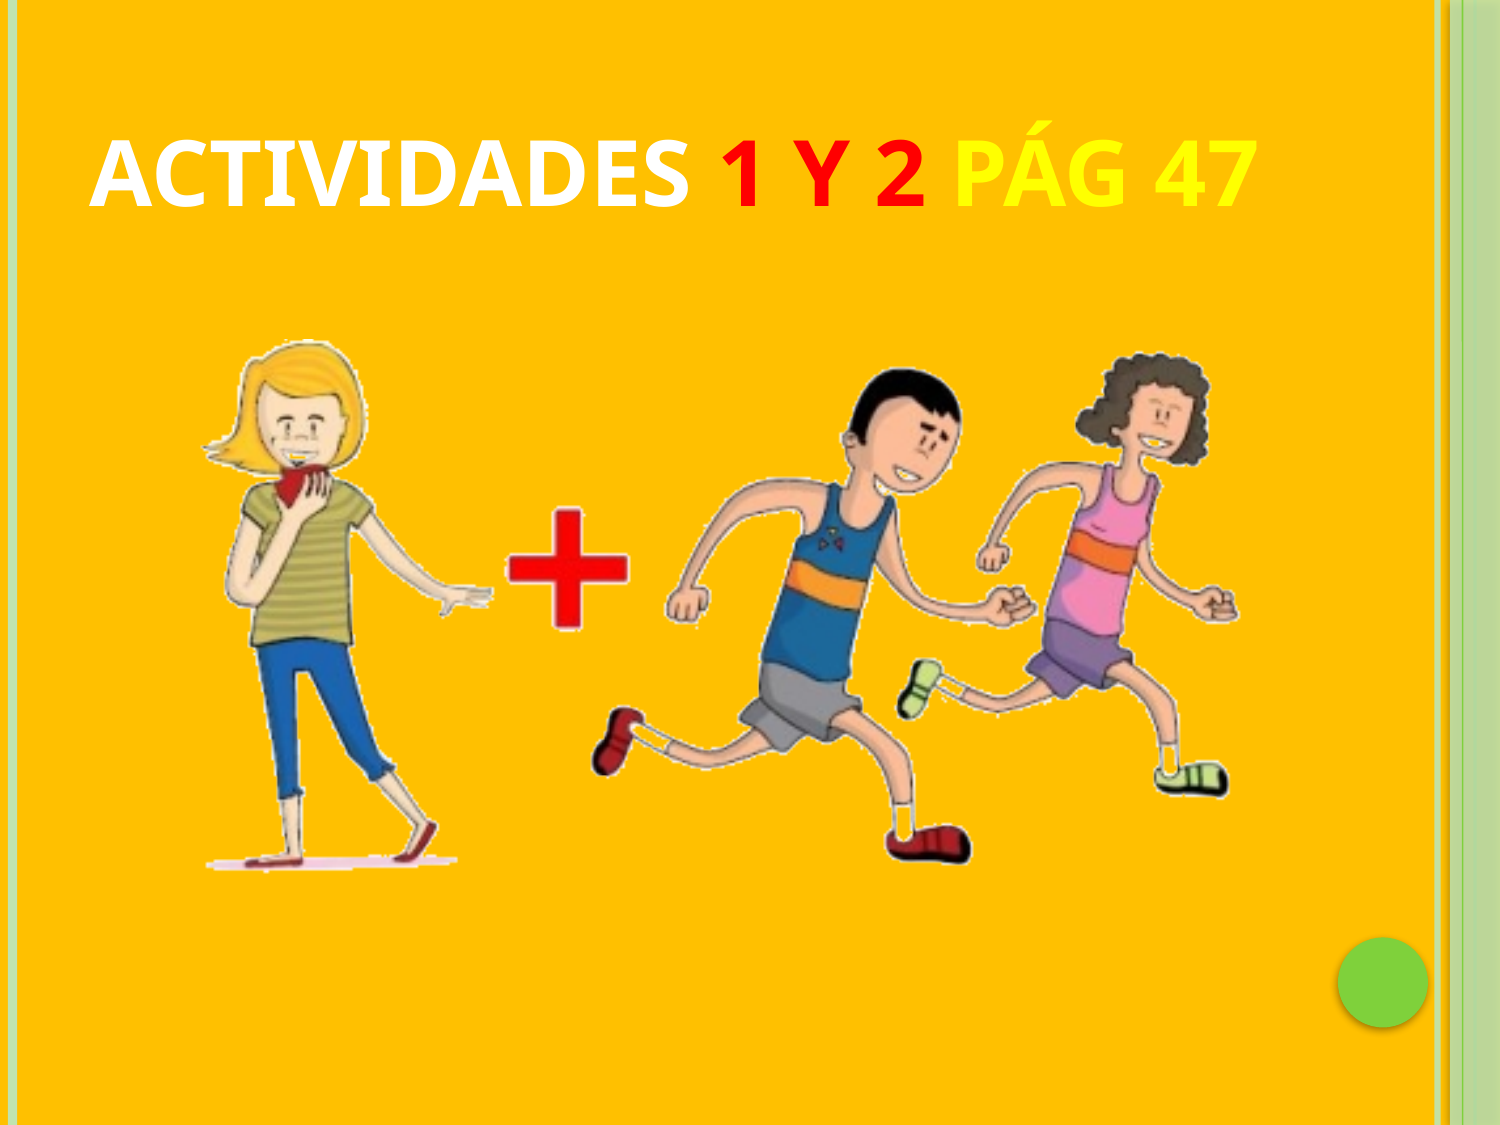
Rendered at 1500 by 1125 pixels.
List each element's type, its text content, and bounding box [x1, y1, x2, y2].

title Actividades 1 y 2 pág 47 [75, 45, 1300, 233]
picture [198, 339, 1247, 880]
